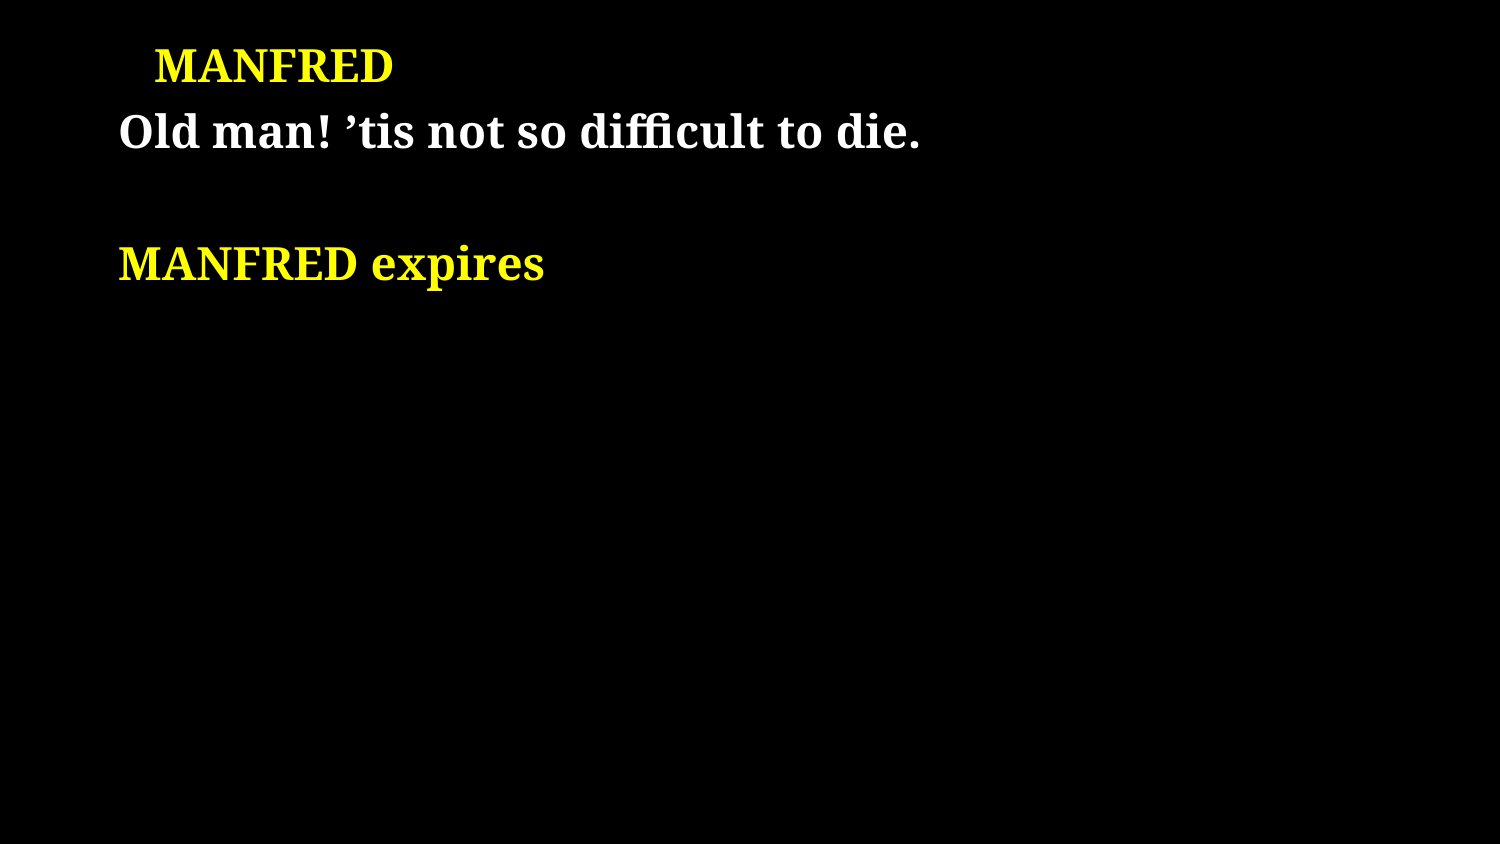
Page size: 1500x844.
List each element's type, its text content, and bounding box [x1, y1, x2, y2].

title Manfred Old man! ’tis not so difficult to die. MANFRED expires [103, 17, 1397, 299]
